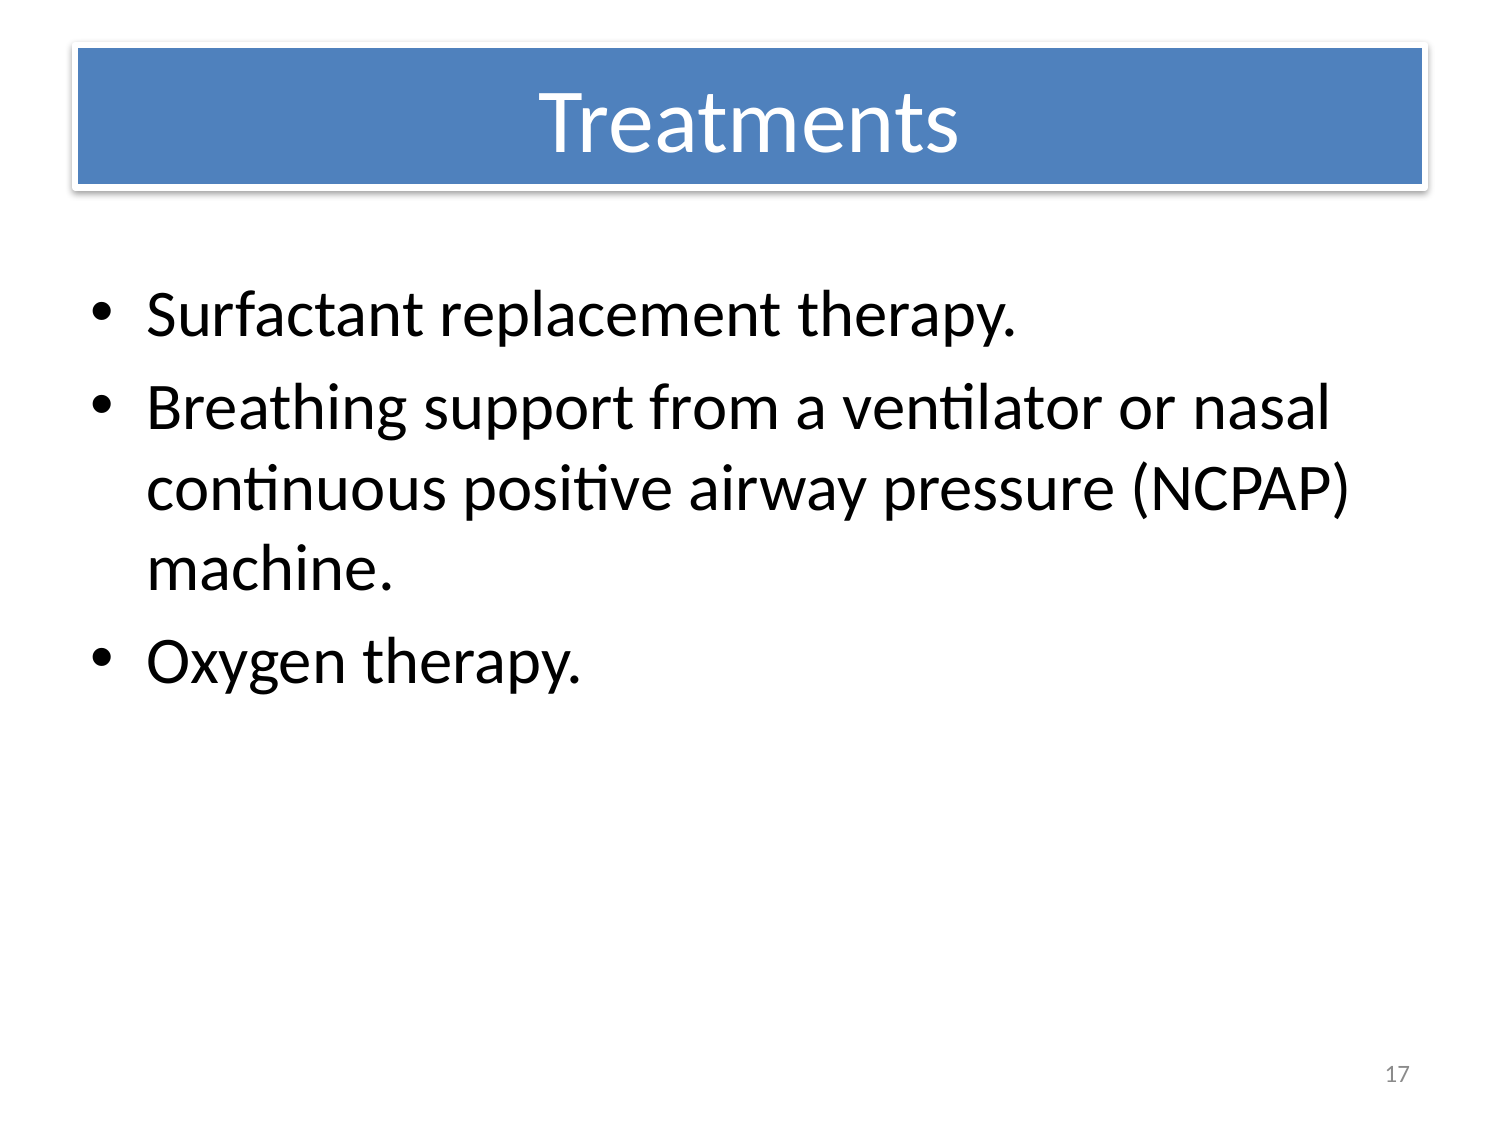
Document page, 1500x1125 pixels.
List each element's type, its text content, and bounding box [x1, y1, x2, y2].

title Treatments [72, 42, 1428, 191]
slide_number 17 [1074, 1042, 1425, 1103]
list Surfactant replacement therapy. Breathing support from a ventilator or nasal continuous positive airway pressure (NCPAP) machine. Oxygen therapy. [75, 262, 1425, 1005]
